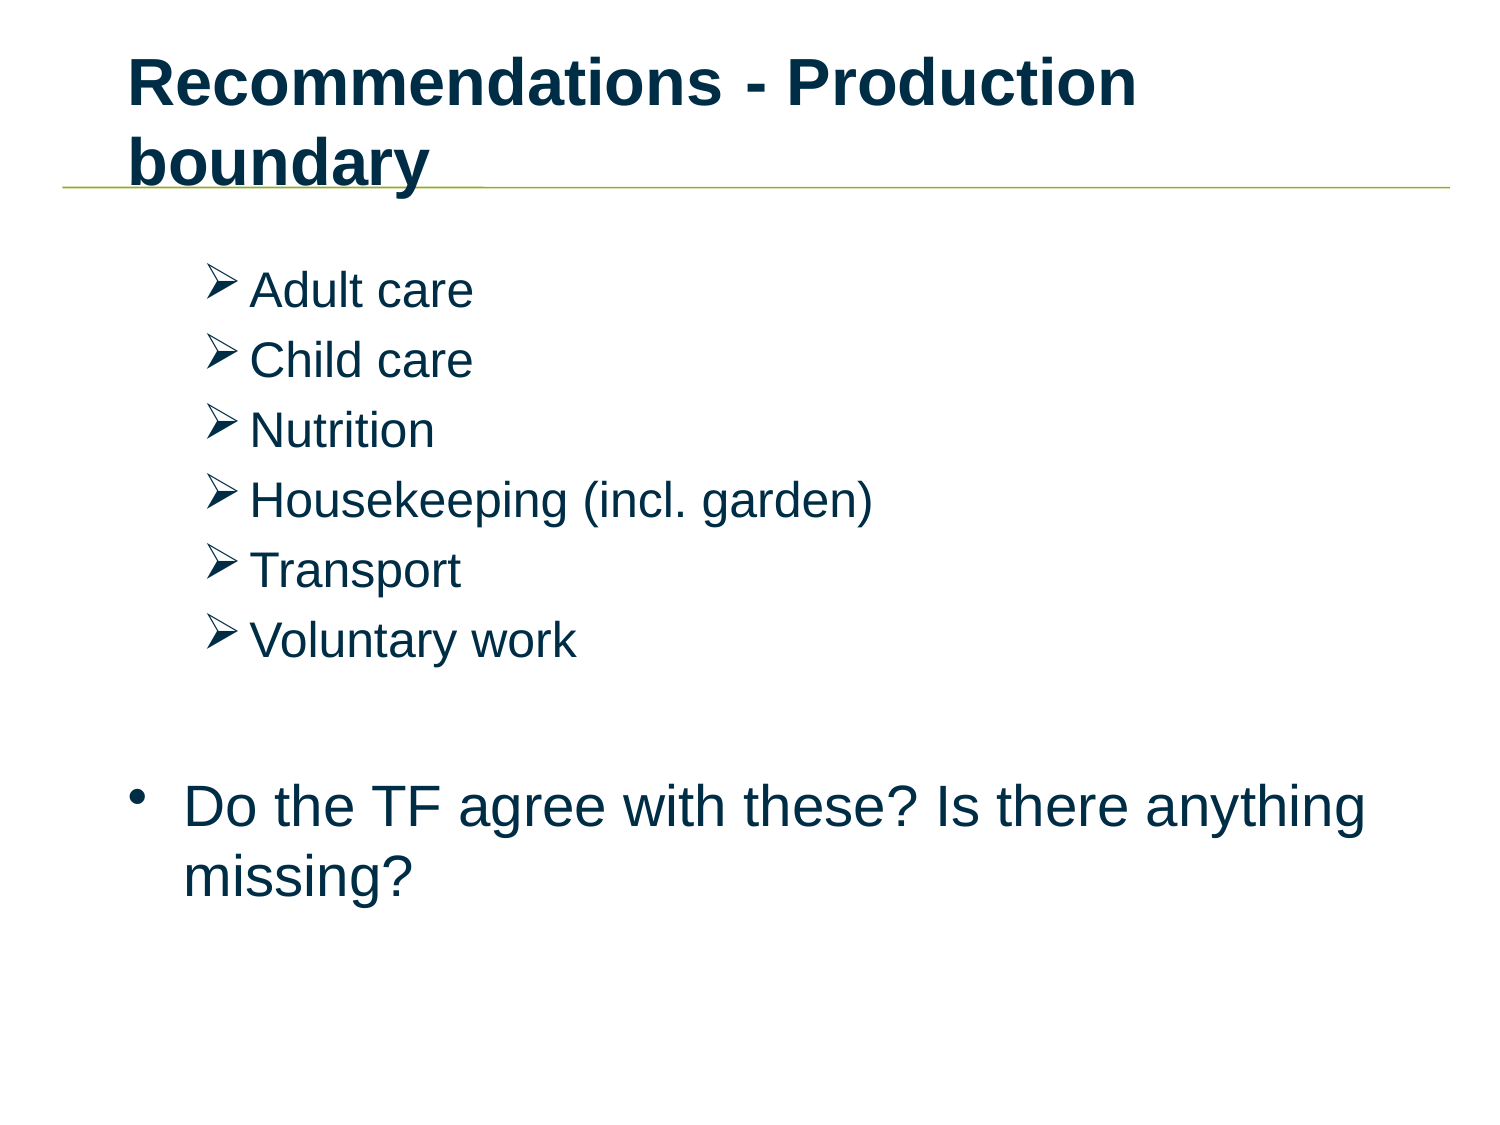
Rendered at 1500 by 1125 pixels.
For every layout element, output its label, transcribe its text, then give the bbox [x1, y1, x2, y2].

title Recommendations - Production boundary [112, 24, 1388, 213]
list Adult care Child care Nutrition Housekeeping (incl. garden) Transport Voluntary work Do the TF agree with these? Is there anything missing? [112, 249, 1388, 1001]
